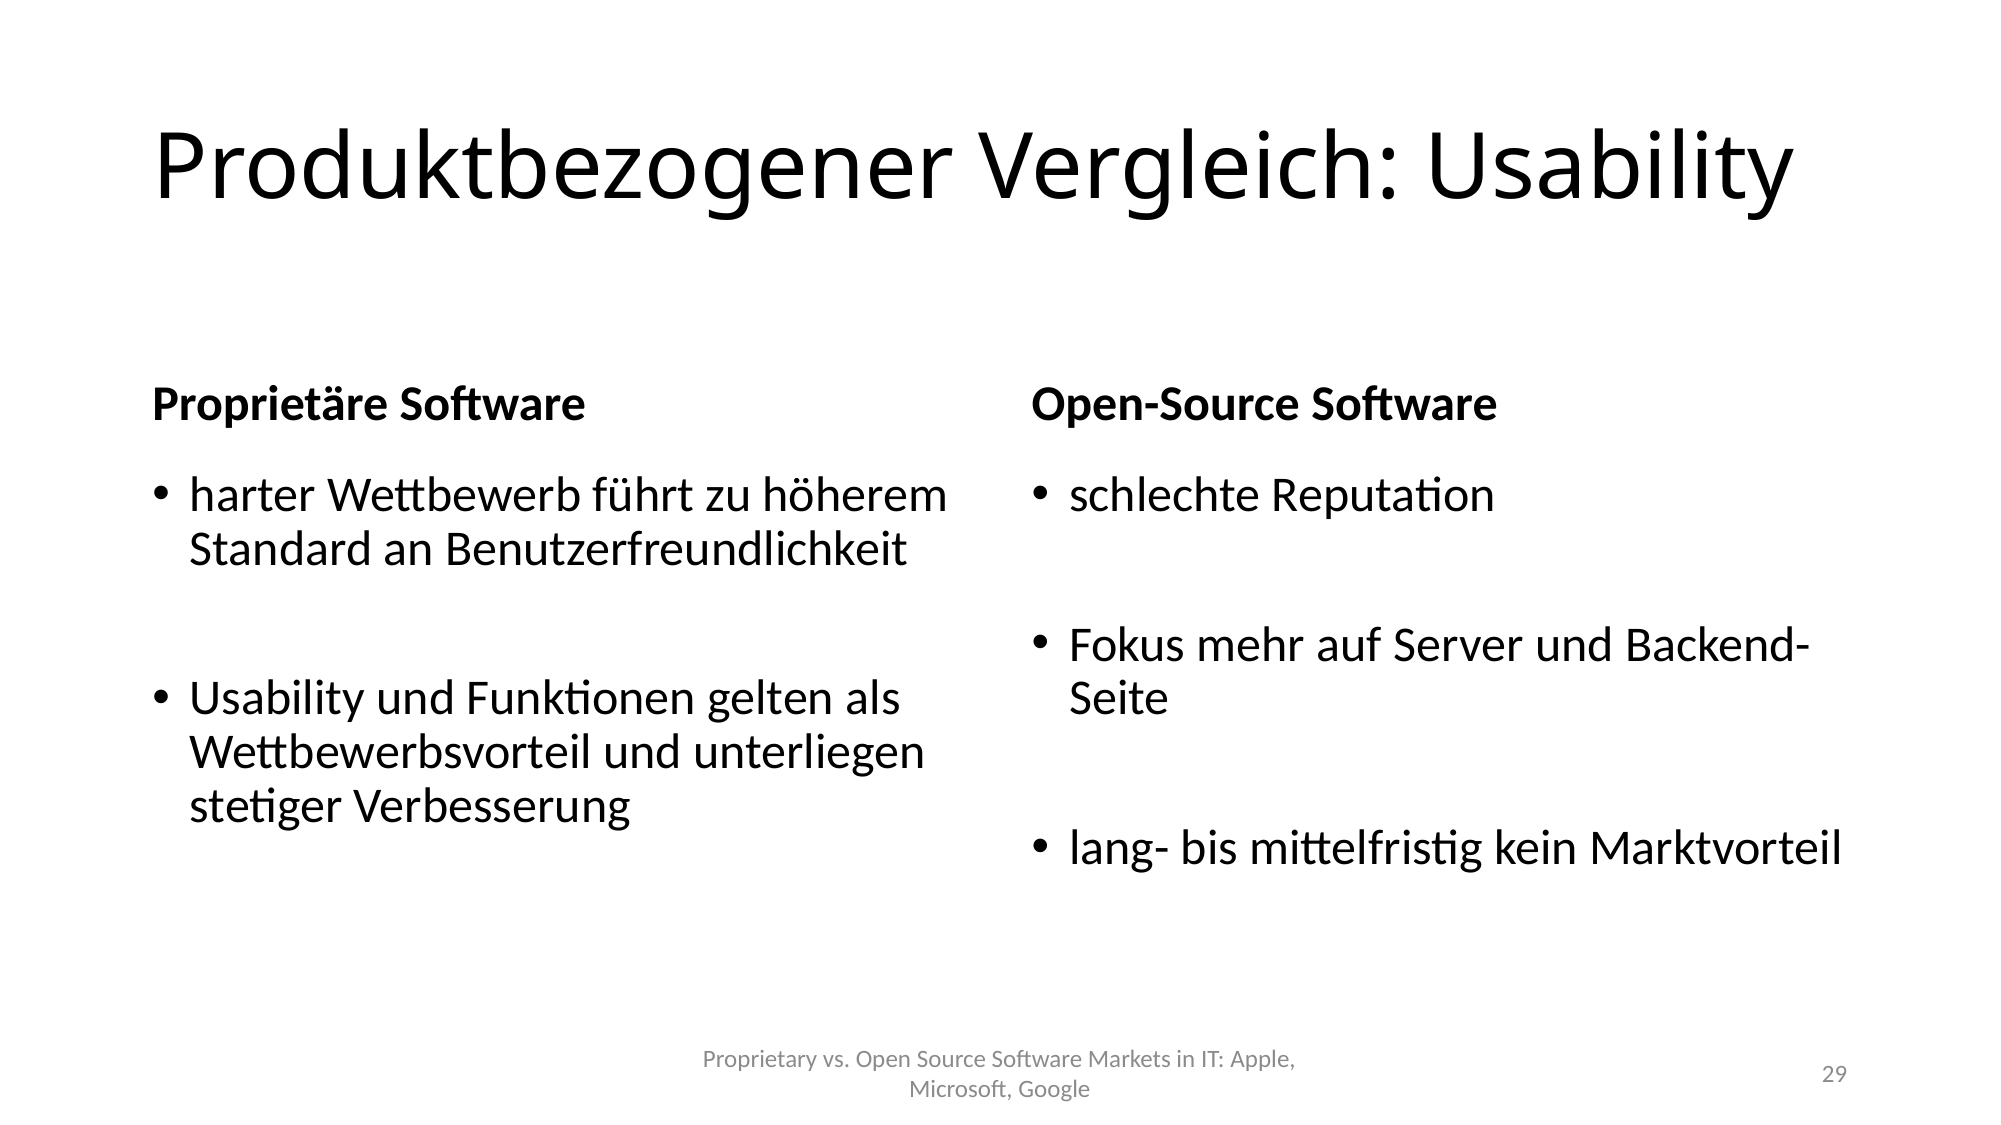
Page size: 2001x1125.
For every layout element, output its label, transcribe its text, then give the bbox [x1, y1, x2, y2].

list schlechte Reputation Fokus mehr auf Server und Backend-Seite lang- bis mittelfristig kein Marktvorteil [1016, 460, 1867, 1066]
slide_number 29 [1412, 1042, 1863, 1103]
title Produktbezogener Vergleich: Usability [137, 59, 1863, 278]
list harter Wettbewerb führt zu höherem Standard an Benutzerfreundlichkeit Usability und Funktionen gelten als Wettbewerbsvorteil und unterliegen stetiger Verbesserung [137, 460, 984, 1066]
list Open-Source Software [1016, 303, 1867, 439]
footer Proprietary vs. Open Source Software Markets in IT: Apple, Microsoft, Google [662, 1042, 1338, 1103]
list Proprietäre Software [137, 303, 984, 439]
